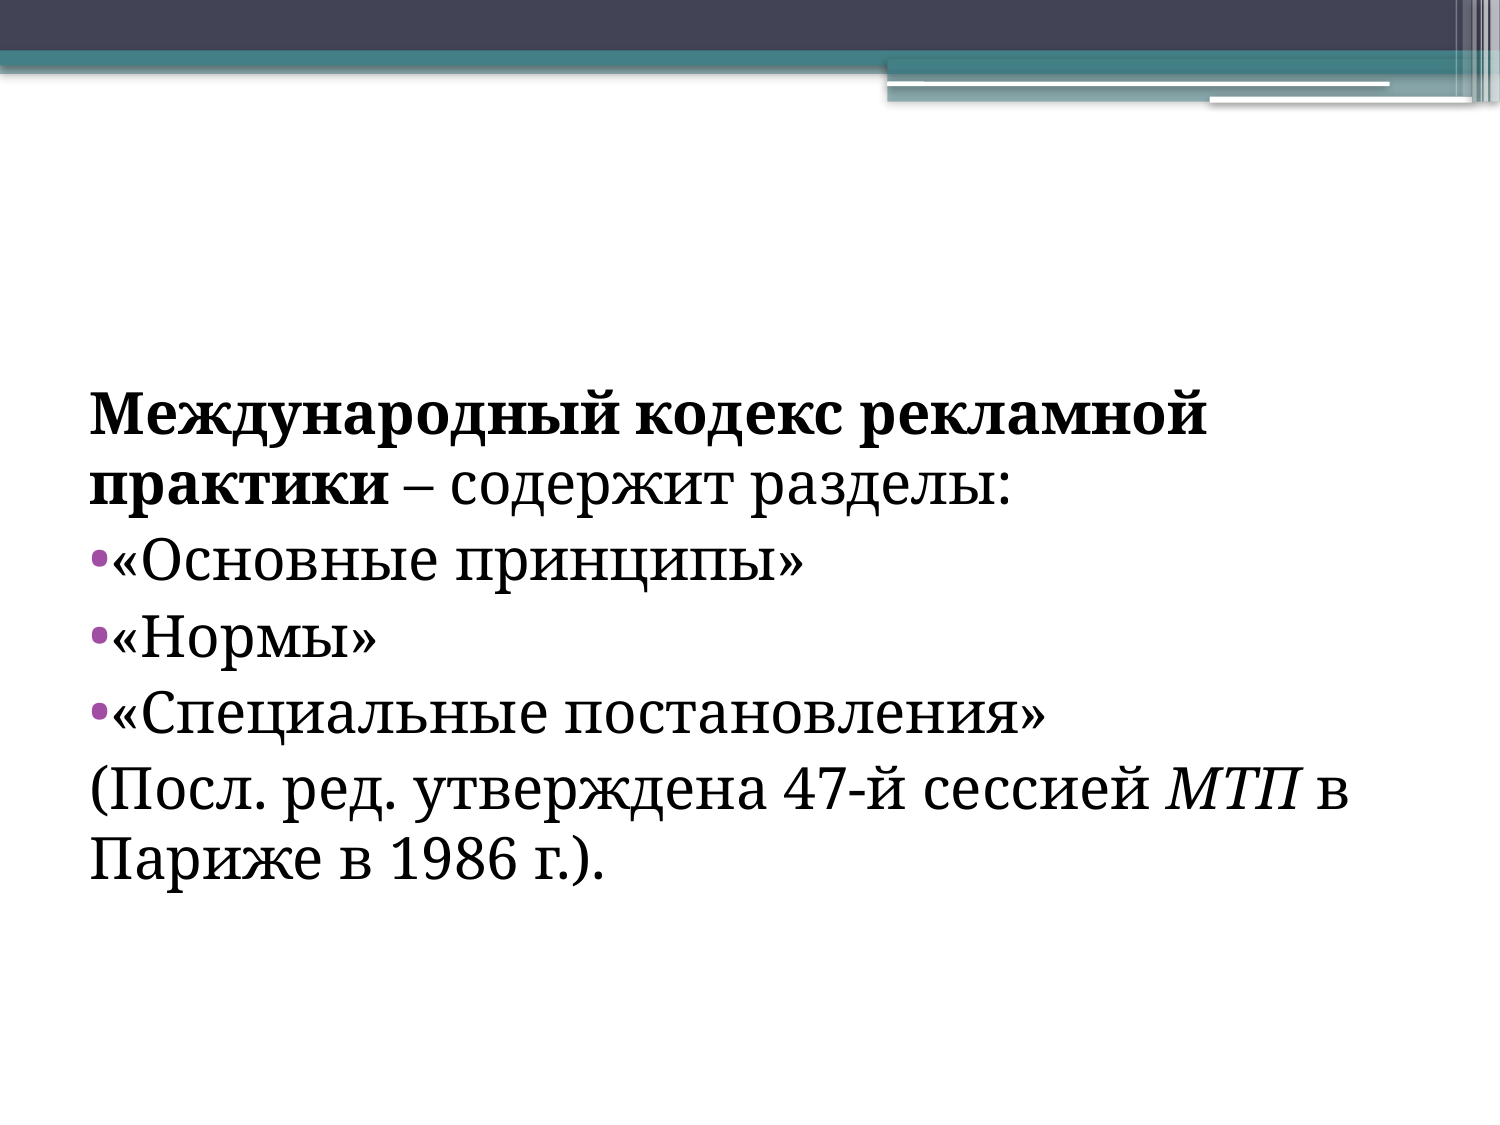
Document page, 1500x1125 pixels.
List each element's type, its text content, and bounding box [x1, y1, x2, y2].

list Международный кодекс рекламной практики – содержит разделы: «Основные принципы» «Нормы» «Специальные постановления» (Посл. ред. утверждена 47-й сессией МТП в Париже в 1986 г.). [75, 368, 1425, 1079]
